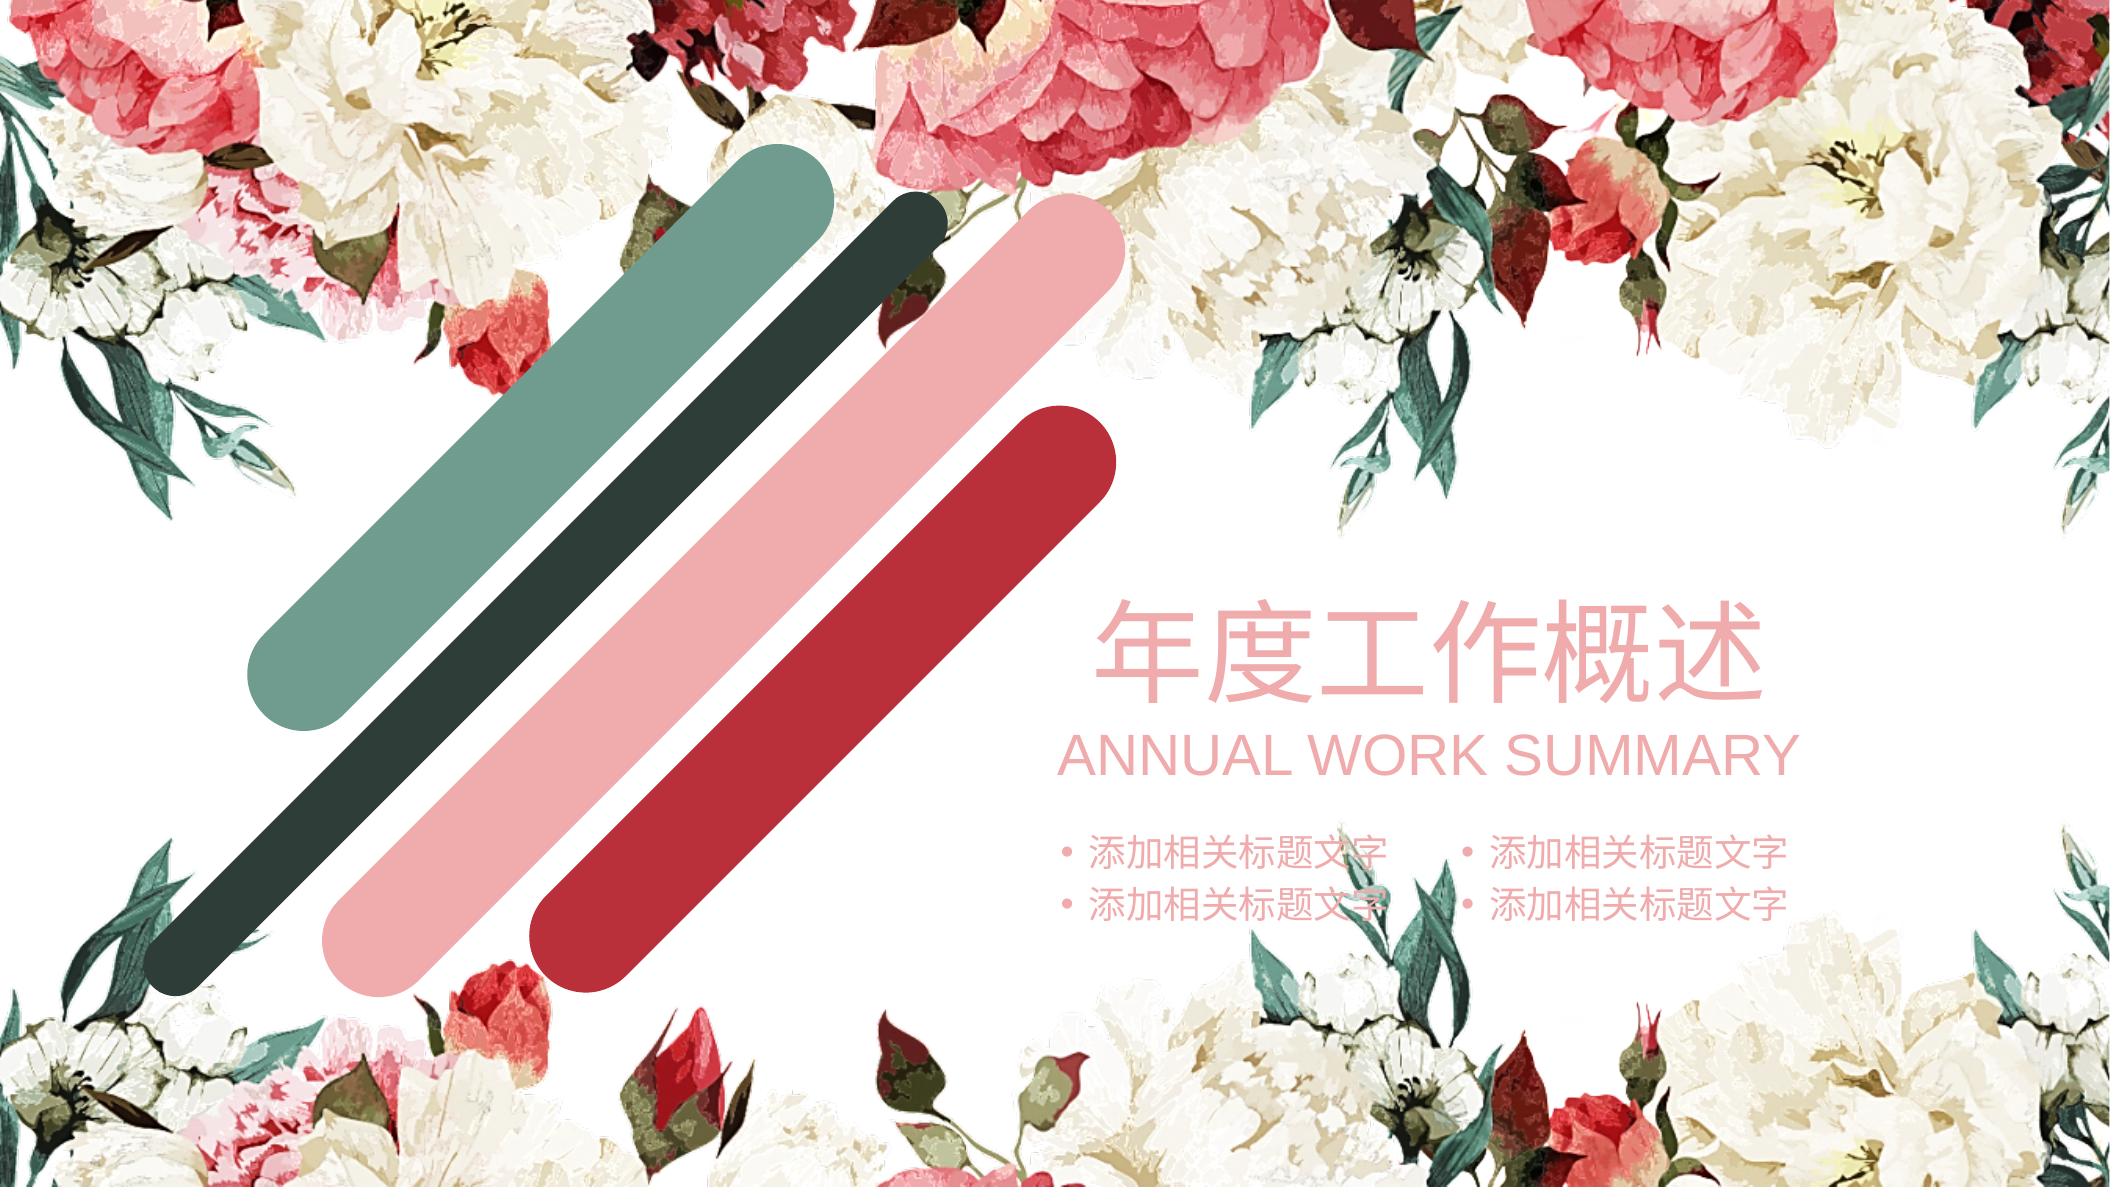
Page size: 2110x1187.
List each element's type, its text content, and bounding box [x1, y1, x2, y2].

text_box [0, 0, 2110, 1187]
text_box 添加相关标题文字 [1060, 880, 1389, 926]
text_box [246, 143, 835, 732]
text_box 添加相关标题文字 [1060, 828, 1389, 874]
text_box 添加相关标题文字 [1460, 828, 1790, 874]
text_box [321, 193, 1126, 998]
text_box [528, 405, 1117, 994]
text_box [142, 191, 949, 997]
text_box 添加相关标题文字 [1460, 880, 1790, 926]
